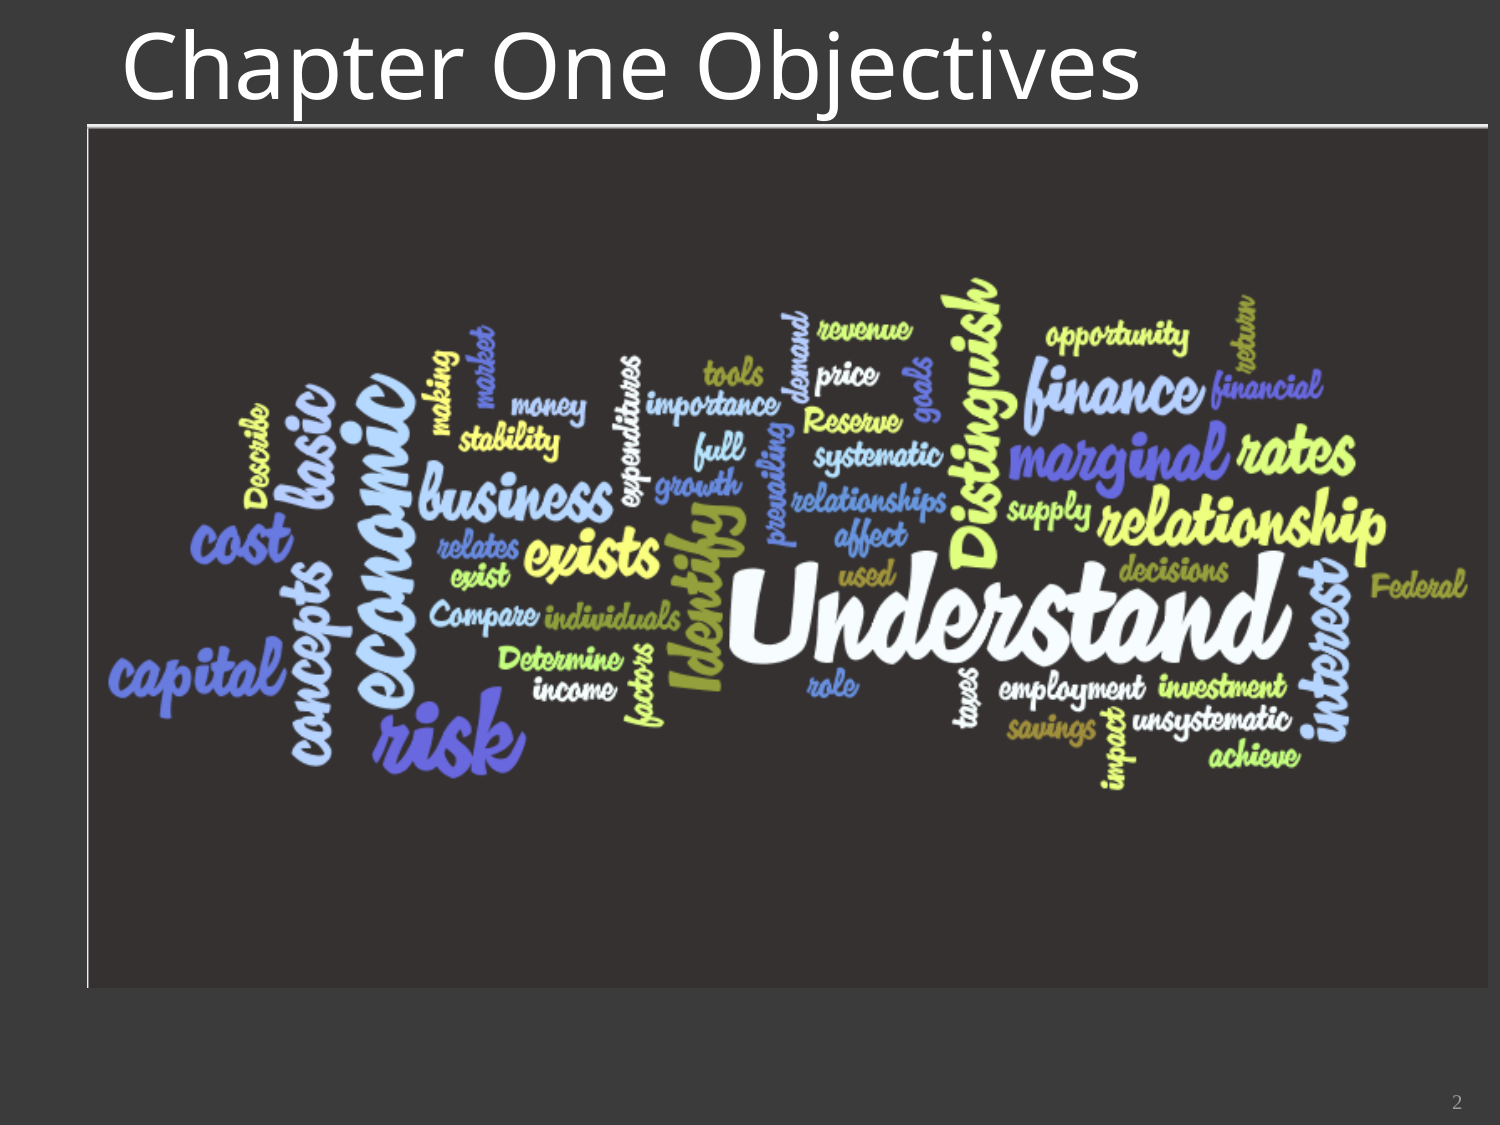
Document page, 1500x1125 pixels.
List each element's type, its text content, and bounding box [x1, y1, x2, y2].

slide_number 2 [1337, 1053, 1463, 1114]
title Chapter One Objectives [112, 0, 1388, 116]
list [87, 124, 1488, 988]
